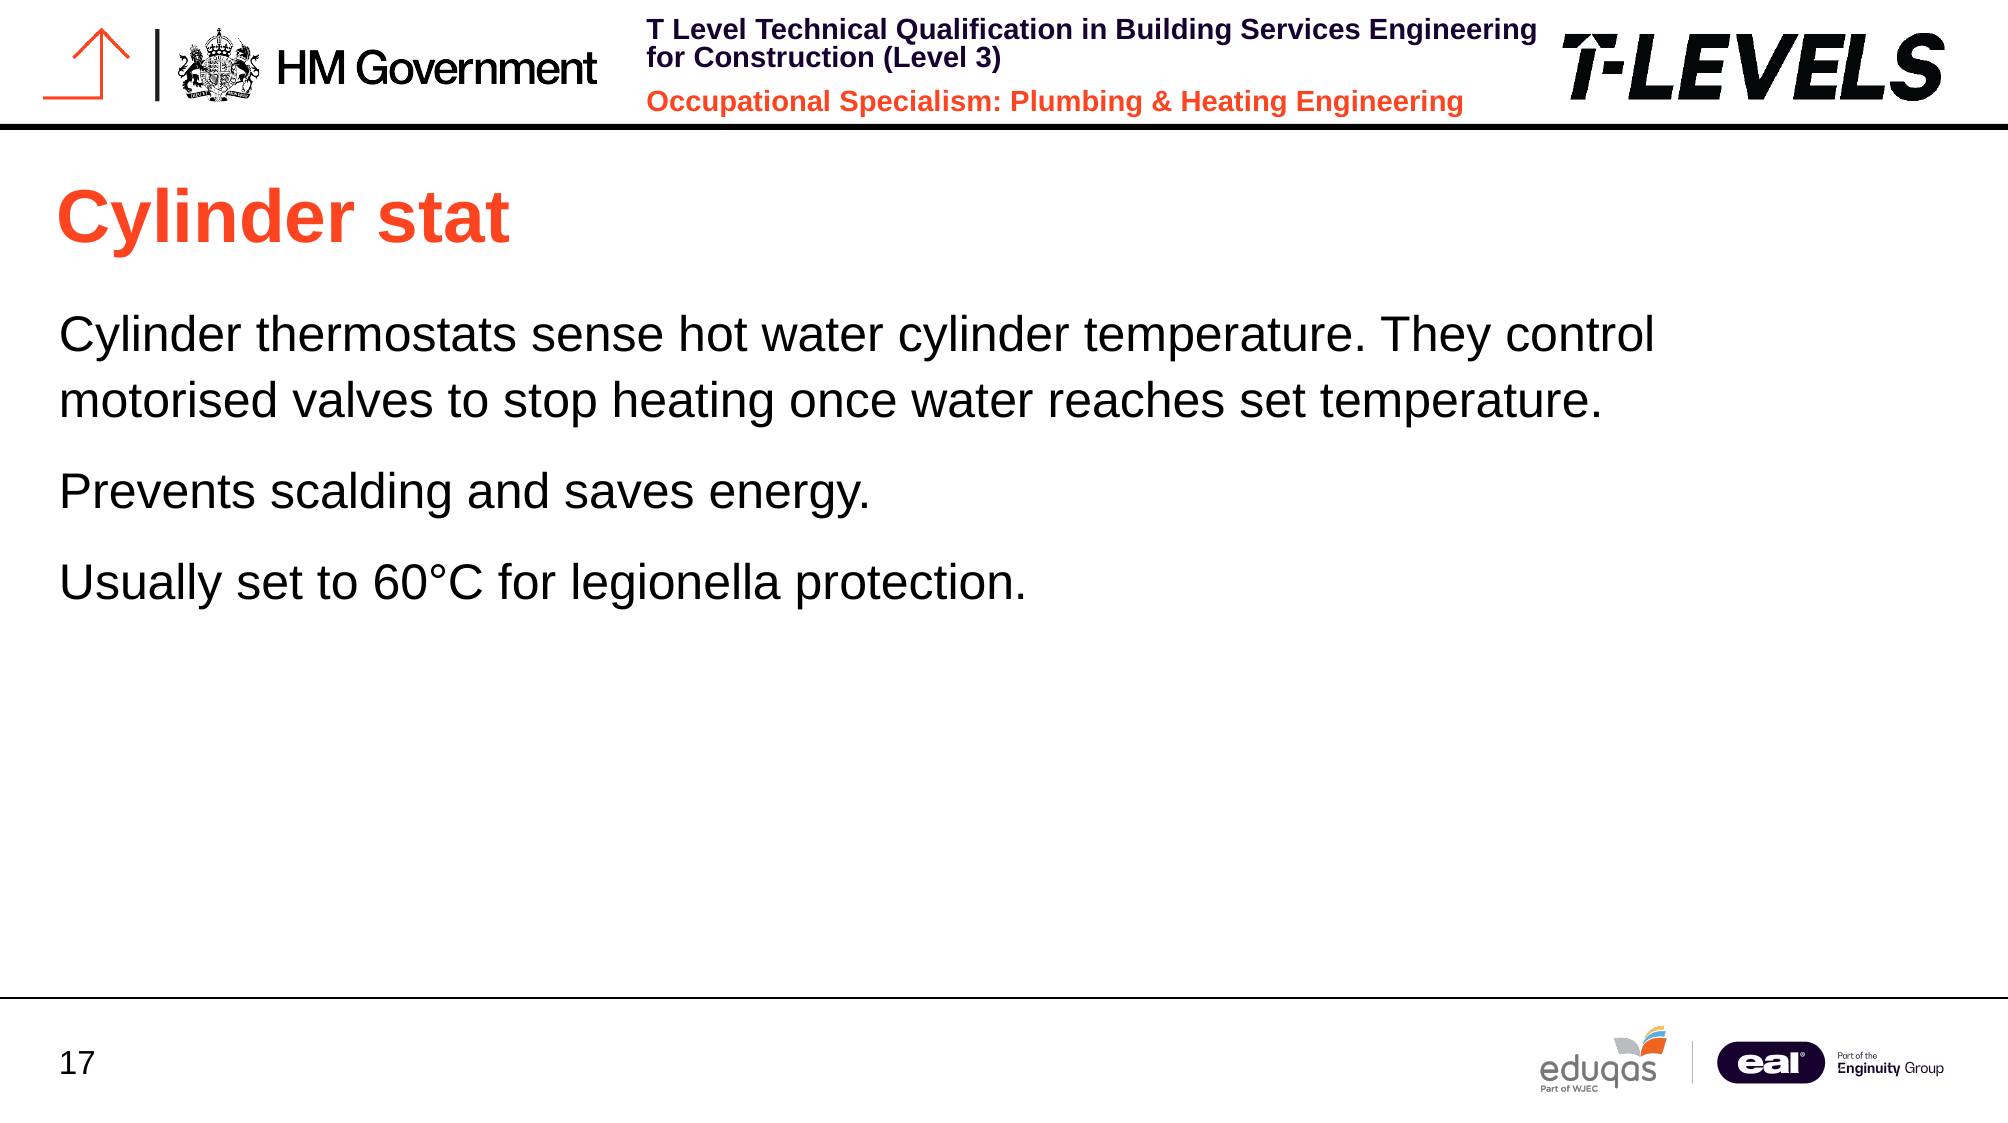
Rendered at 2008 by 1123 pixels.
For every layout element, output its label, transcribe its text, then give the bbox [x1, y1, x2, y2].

picture [38, 27, 136, 100]
picture [1543, 25, 1964, 108]
list Cylinder thermostats sense hot water cylinder temperature. They control motorised valves to stop heating once water reaches set temperature. Prevents scalding and saves energy. Usually set to 60°C for legionella protection. [59, 295, 1784, 975]
picture [1535, 1021, 1949, 1097]
title Cylinder stat [41, 111, 1949, 314]
picture [155, 28, 597, 102]
